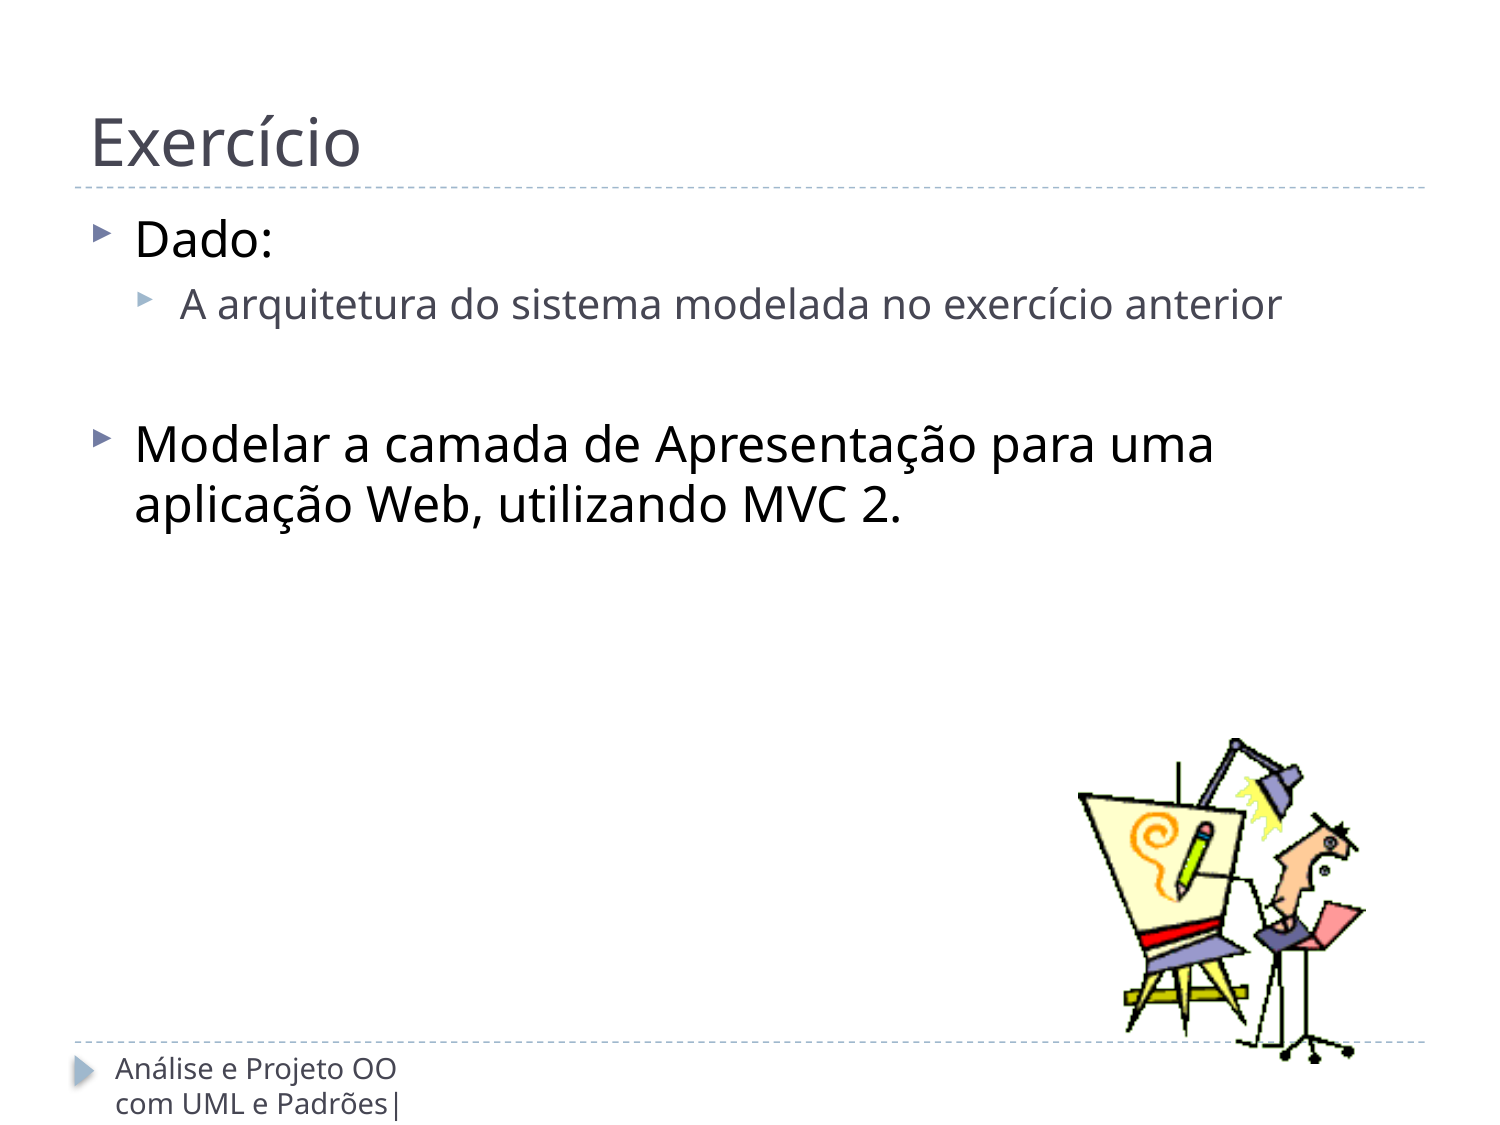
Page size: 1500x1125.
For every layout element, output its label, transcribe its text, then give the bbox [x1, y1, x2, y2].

slide_number Análise e Projeto OO com UML e Padrões| 19 [100, 1042, 426, 1103]
list Dado: A arquitetura do sistema modelada no exercício anterior Modelar a camada de Apresentação para uma aplicação Web, utilizando MVC 2. [75, 200, 1425, 1010]
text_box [1077, 738, 1367, 1064]
title Exercício [75, 24, 1425, 188]
